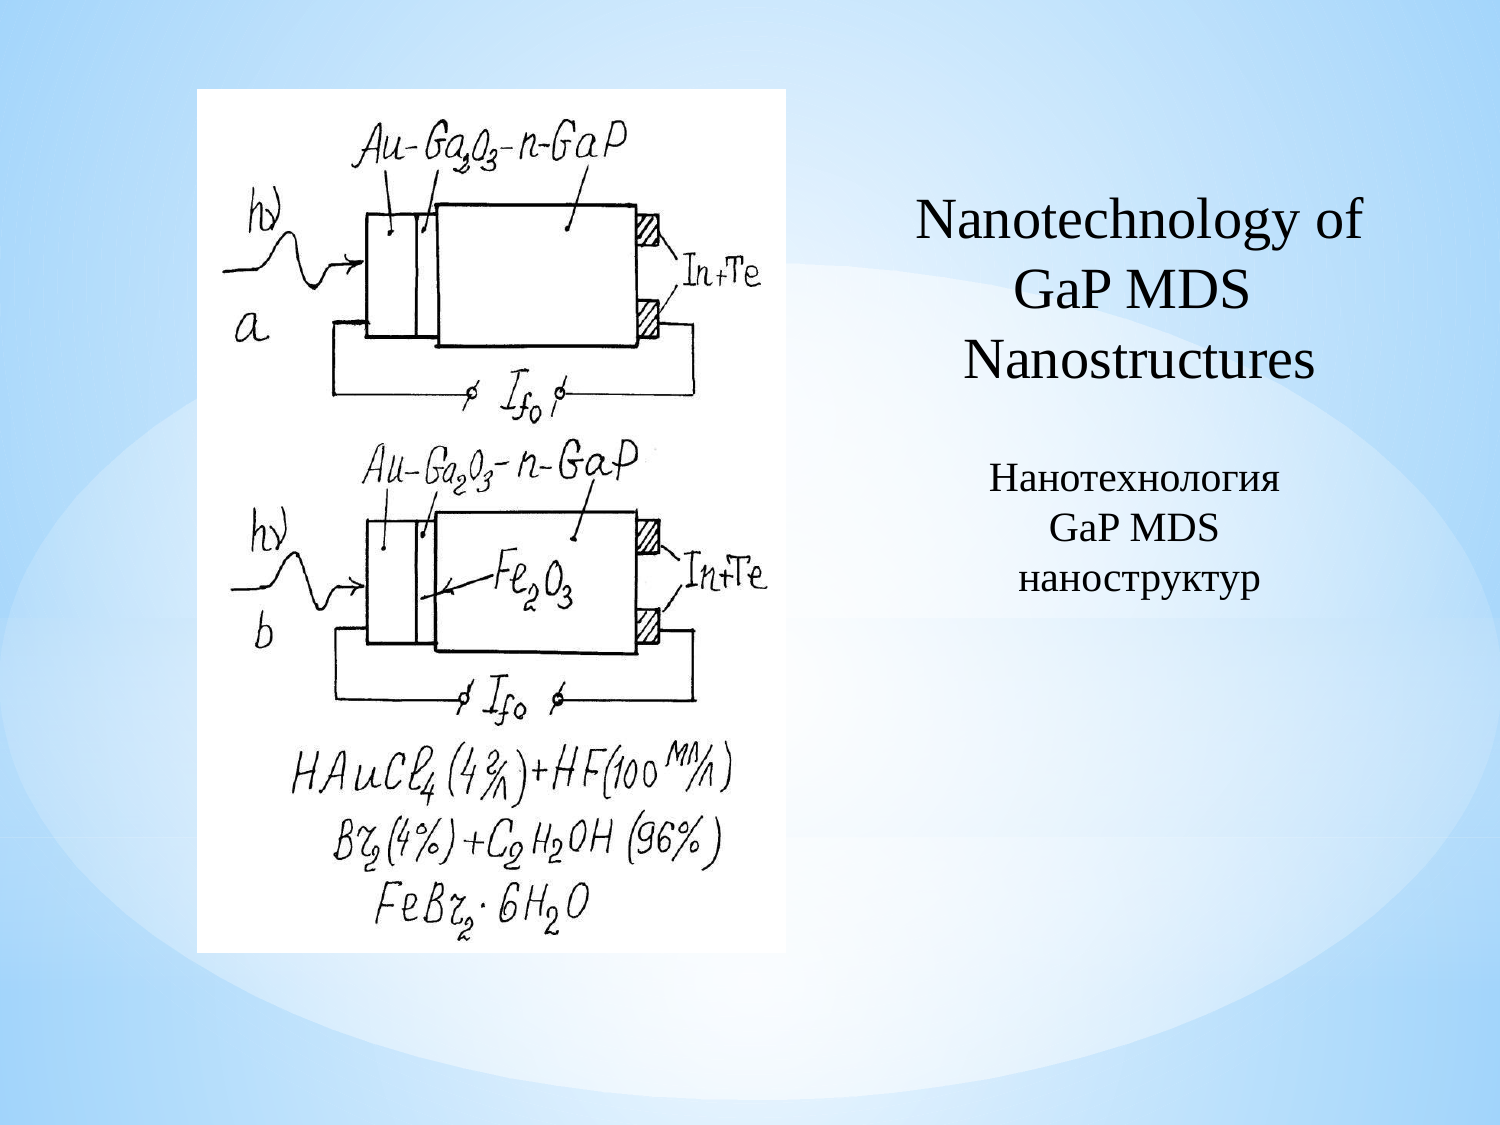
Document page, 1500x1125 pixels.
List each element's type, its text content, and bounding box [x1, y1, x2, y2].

text_box Nanotechnology of GaP MDS Nanostructures Нанотехнология GaP MDS наноструктур [879, 172, 1400, 608]
picture [197, 89, 786, 953]
